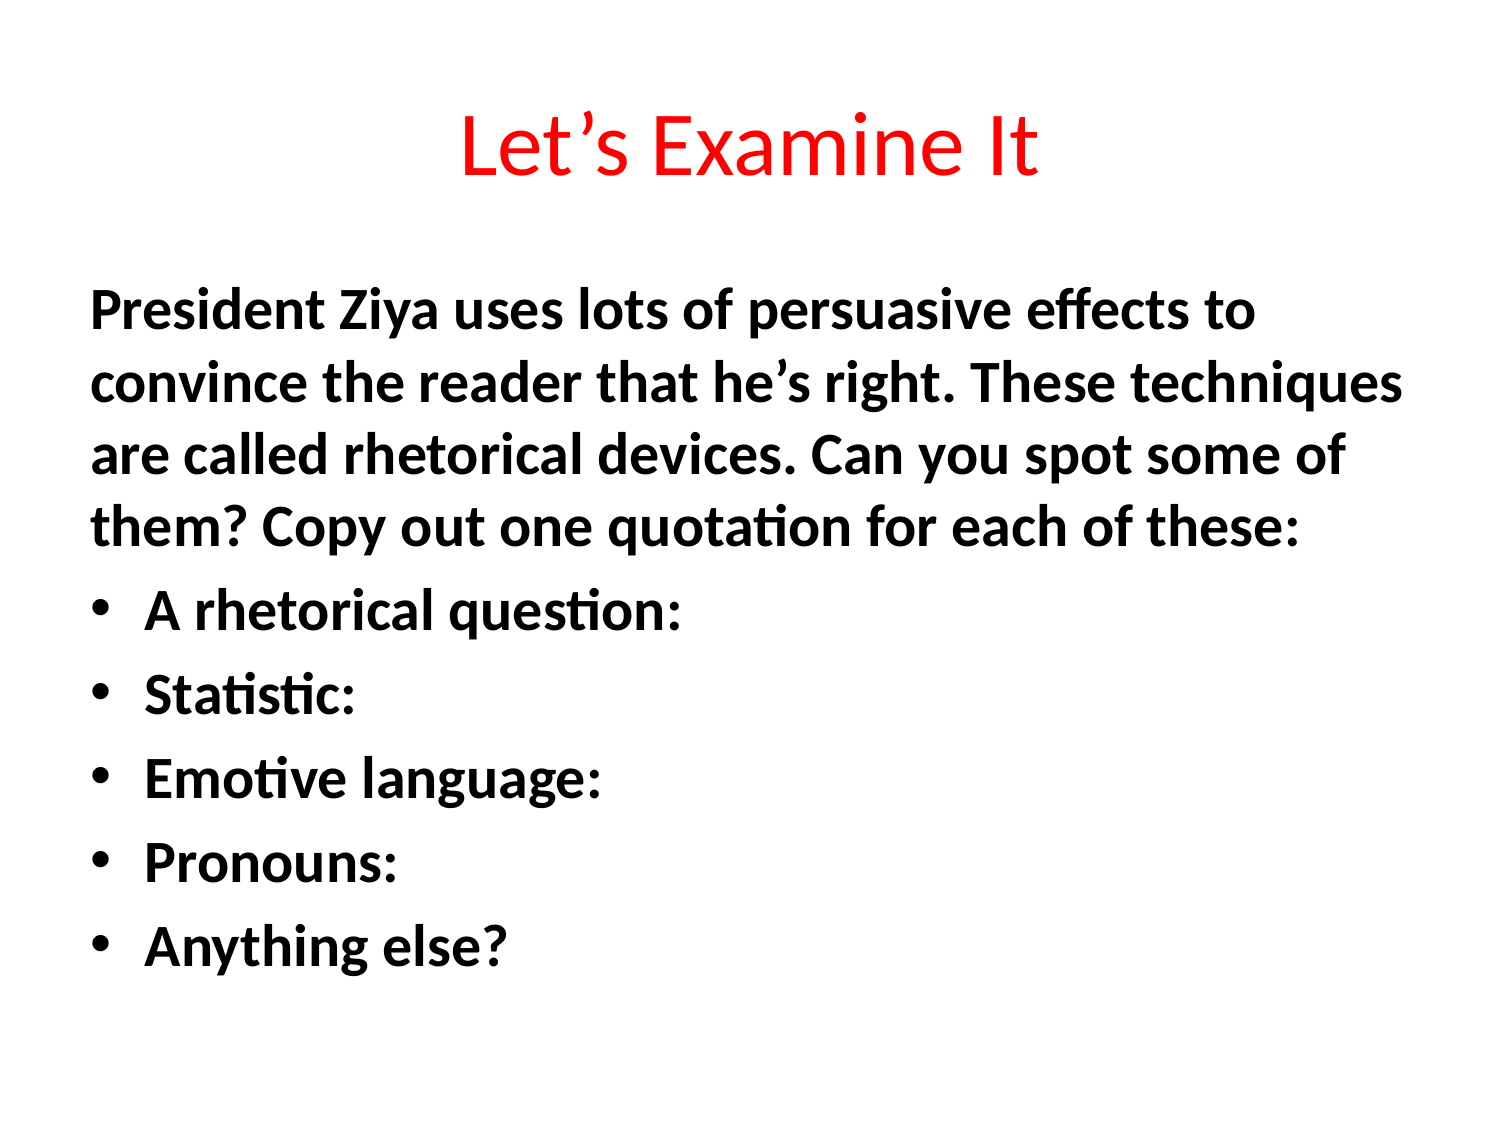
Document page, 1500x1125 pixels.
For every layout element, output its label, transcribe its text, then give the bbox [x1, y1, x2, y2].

list President Ziya uses lots of persuasive effects to convince the reader that he’s right. These techniques are called rhetorical devices. Can you spot some of them? Copy out one quotation for each of these: A rhetorical question: Statistic: Emotive language: Pronouns: Anything else? [75, 262, 1425, 1005]
title Let’s Examine It [75, 45, 1425, 233]
